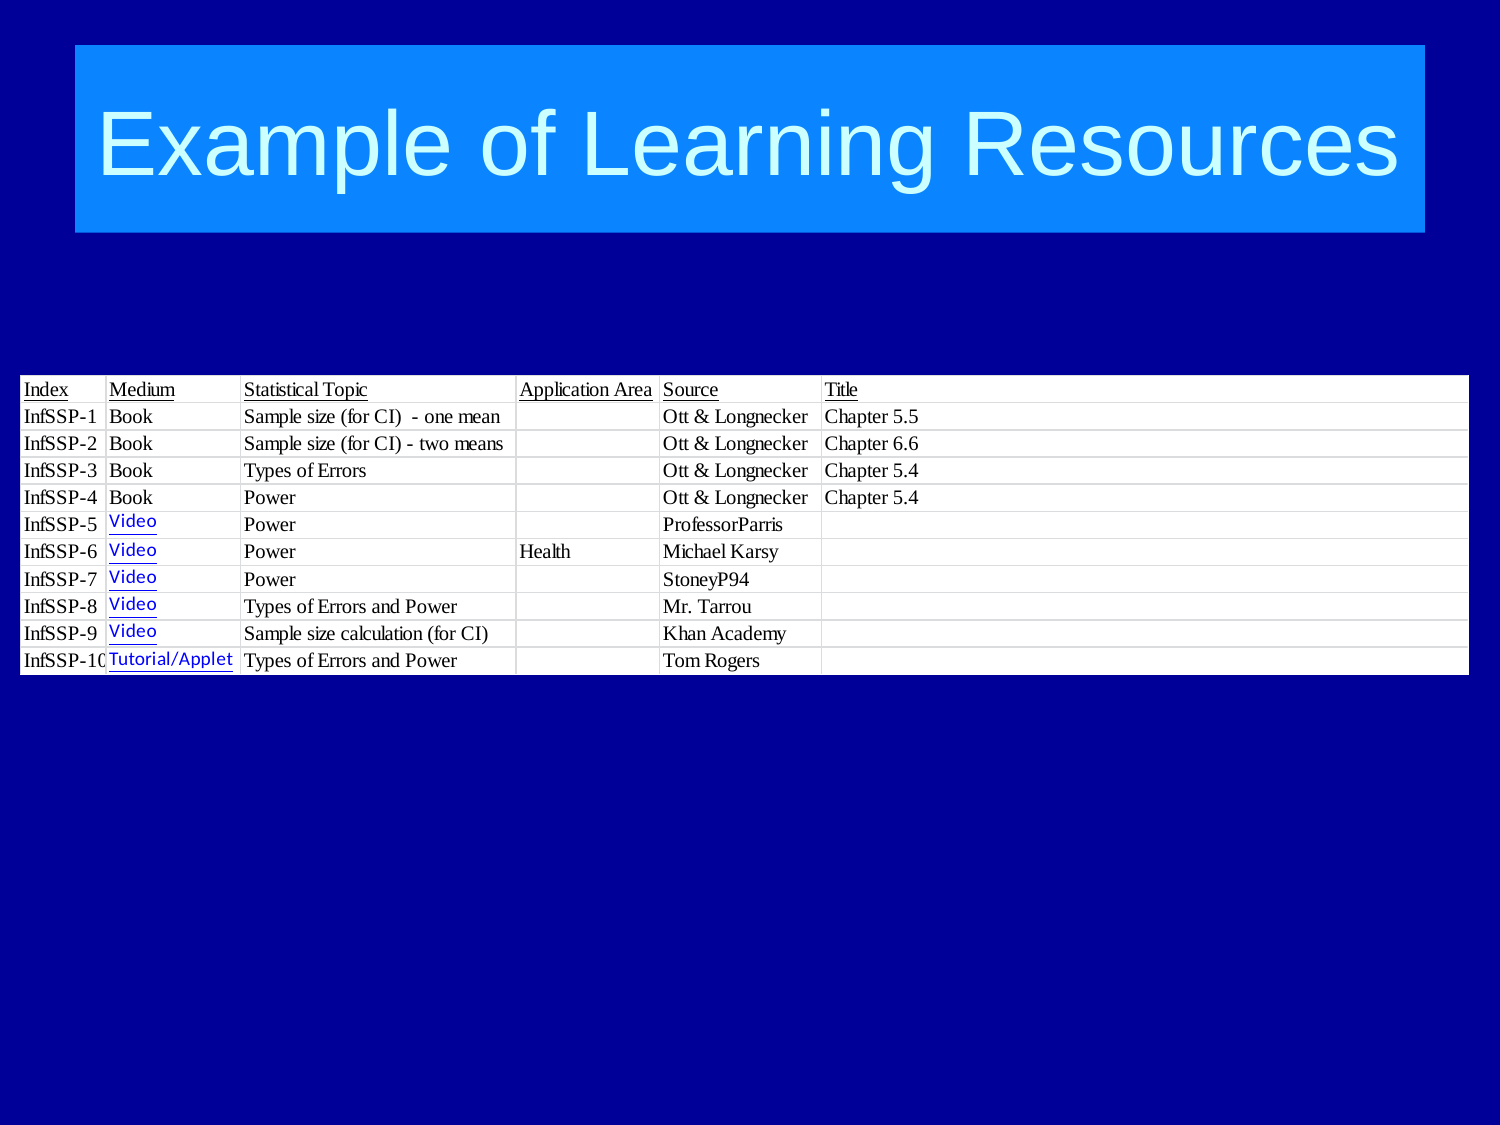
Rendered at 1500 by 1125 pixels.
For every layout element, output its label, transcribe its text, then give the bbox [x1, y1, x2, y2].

title Example of Learning Resources [74, 44, 1426, 233]
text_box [19, 374, 1470, 676]
